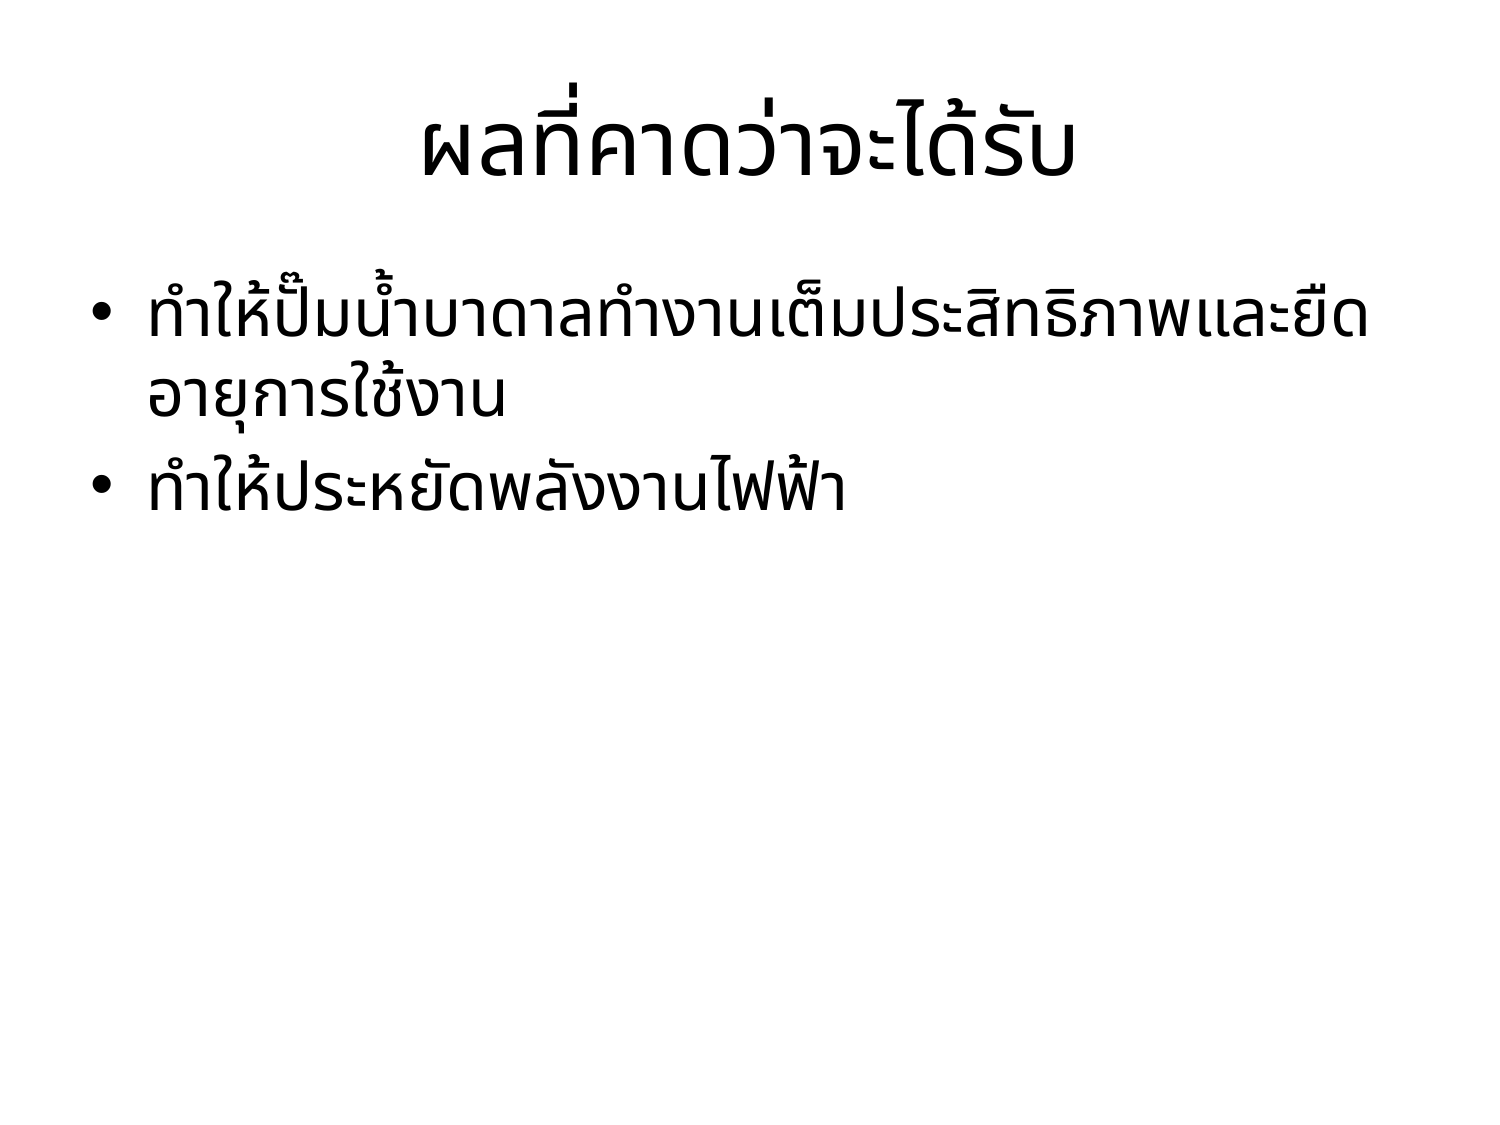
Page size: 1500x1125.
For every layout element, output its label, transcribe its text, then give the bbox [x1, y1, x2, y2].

title ผลที่คาดว่าจะได้รับ [75, 45, 1425, 233]
list ทำให้ปั๊มน้ำบาดาลทำงานเต็มประสิทธิภาพและยืดอายุการใช้งาน ทำให้ประหยัดพลังงานไฟฟ้า [75, 262, 1425, 1005]
